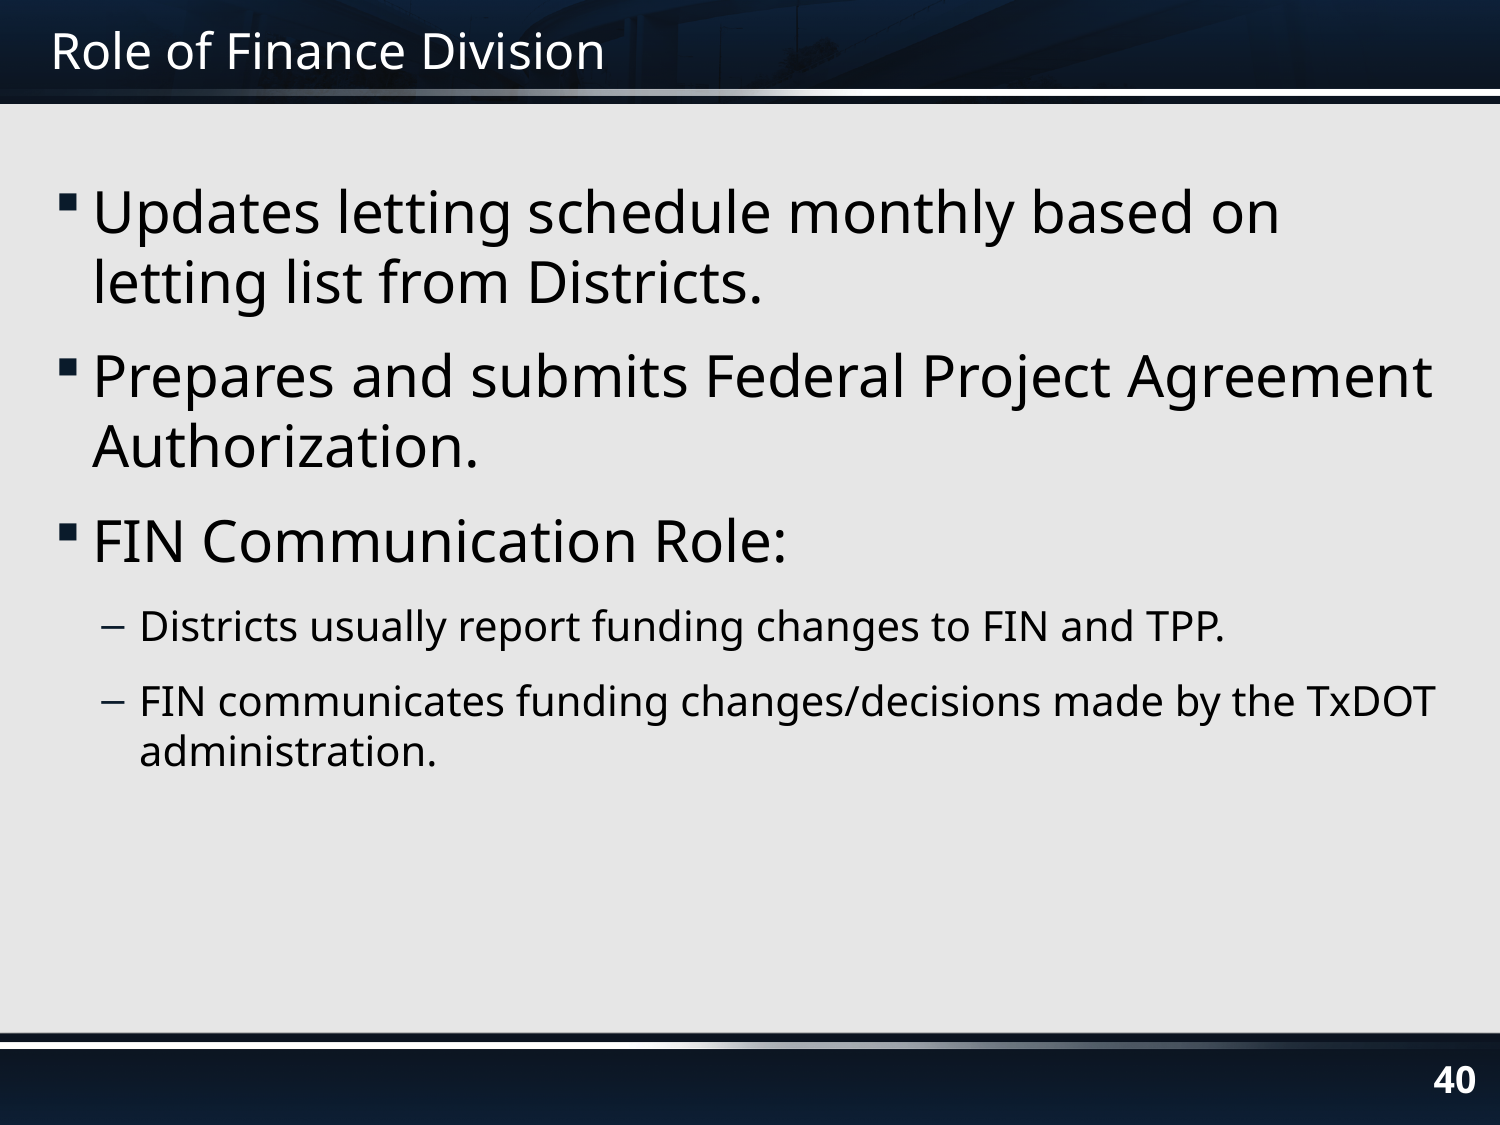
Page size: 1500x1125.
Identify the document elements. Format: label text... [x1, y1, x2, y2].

title Role of Finance Division [50, 12, 1421, 89]
picture [0, 0, 1500, 104]
picture [0, 1032, 1500, 1125]
list Updates letting schedule monthly based on letting list from Districts. Prepares and submits Federal Project Agreement Authorization. FIN Communication Role: Districts usually report funding changes to FIN and TPP. FIN communicates funding changes/decisions made by the TxDOT administration. [54, 174, 1446, 1025]
